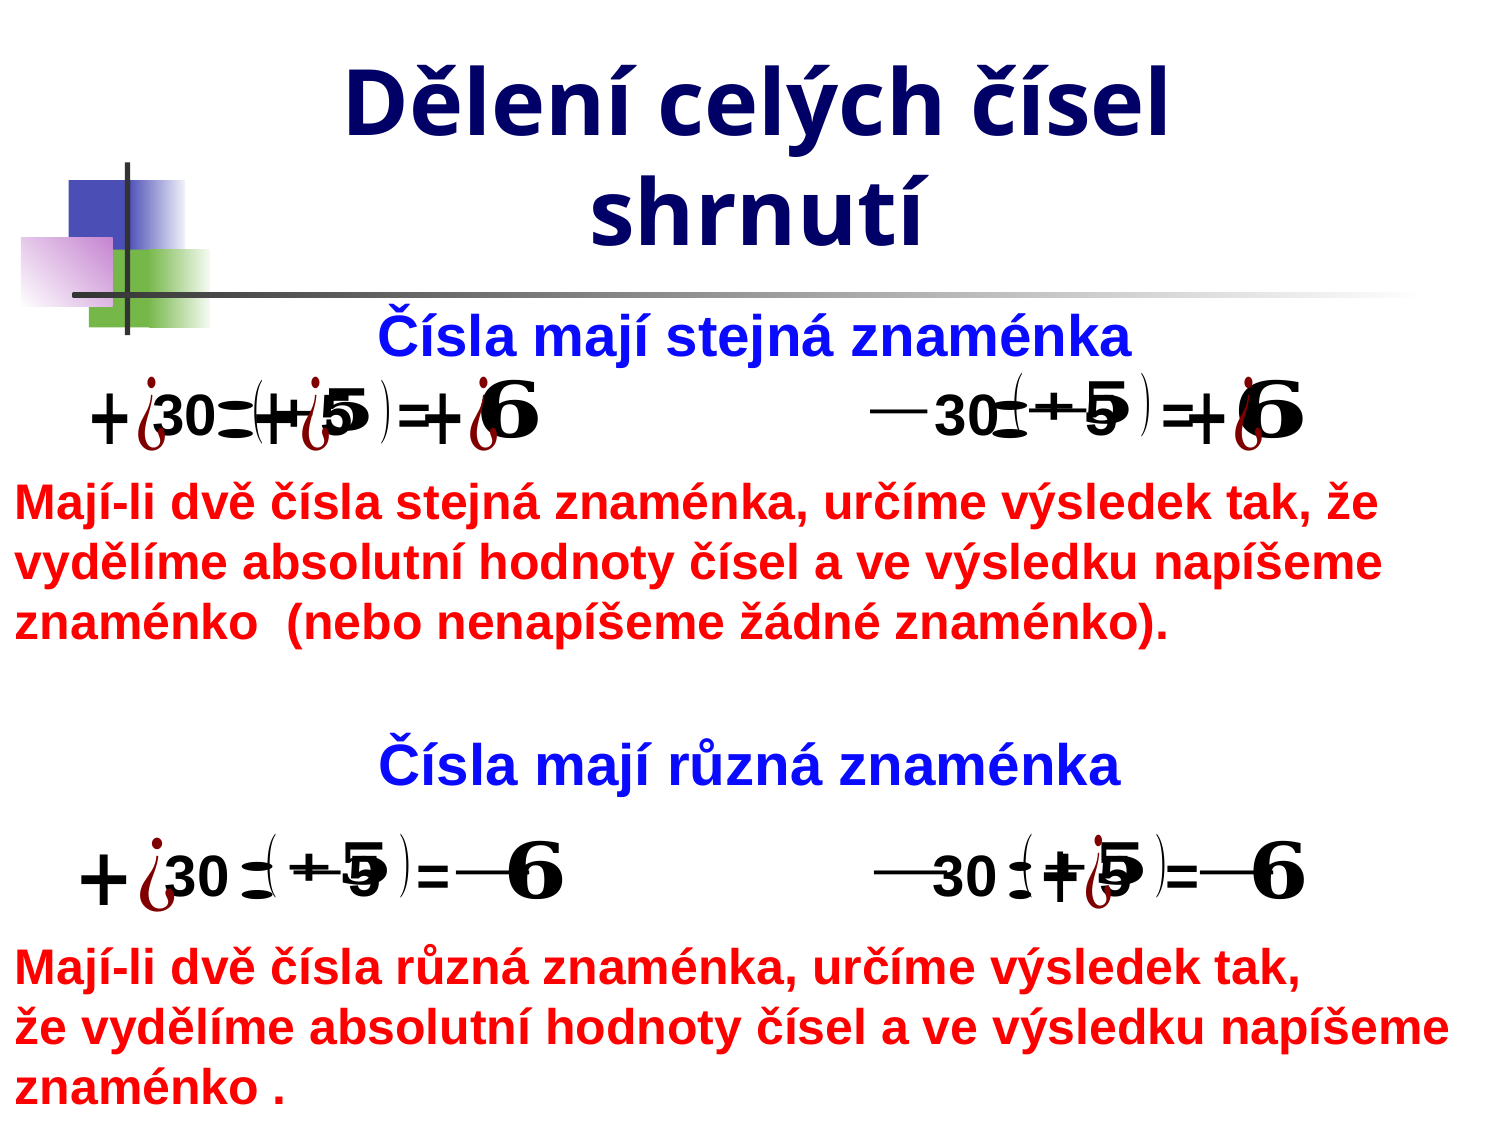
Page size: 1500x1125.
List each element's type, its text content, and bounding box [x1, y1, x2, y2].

text_box 30 [137, 370, 242, 455]
text_box = [1150, 831, 1240, 916]
text_box 30 [918, 831, 1016, 916]
text_box 5 [1084, 831, 1138, 916]
text_box 30 [150, 831, 265, 916]
text_box Čísla mají různá znaménka [0, 719, 1500, 805]
text_box 5 [1071, 370, 1147, 455]
text_box 30 [919, 370, 1041, 455]
text_box 5 [305, 370, 382, 455]
text_box = [1147, 370, 1230, 455]
text_box 5 [333, 831, 402, 916]
text_box = [382, 370, 466, 455]
text_box = [402, 831, 461, 916]
title Dělení celých čísel shrnutí [10, 38, 1500, 271]
text_box Čísla mají stejná znaménka [10, 290, 1500, 376]
